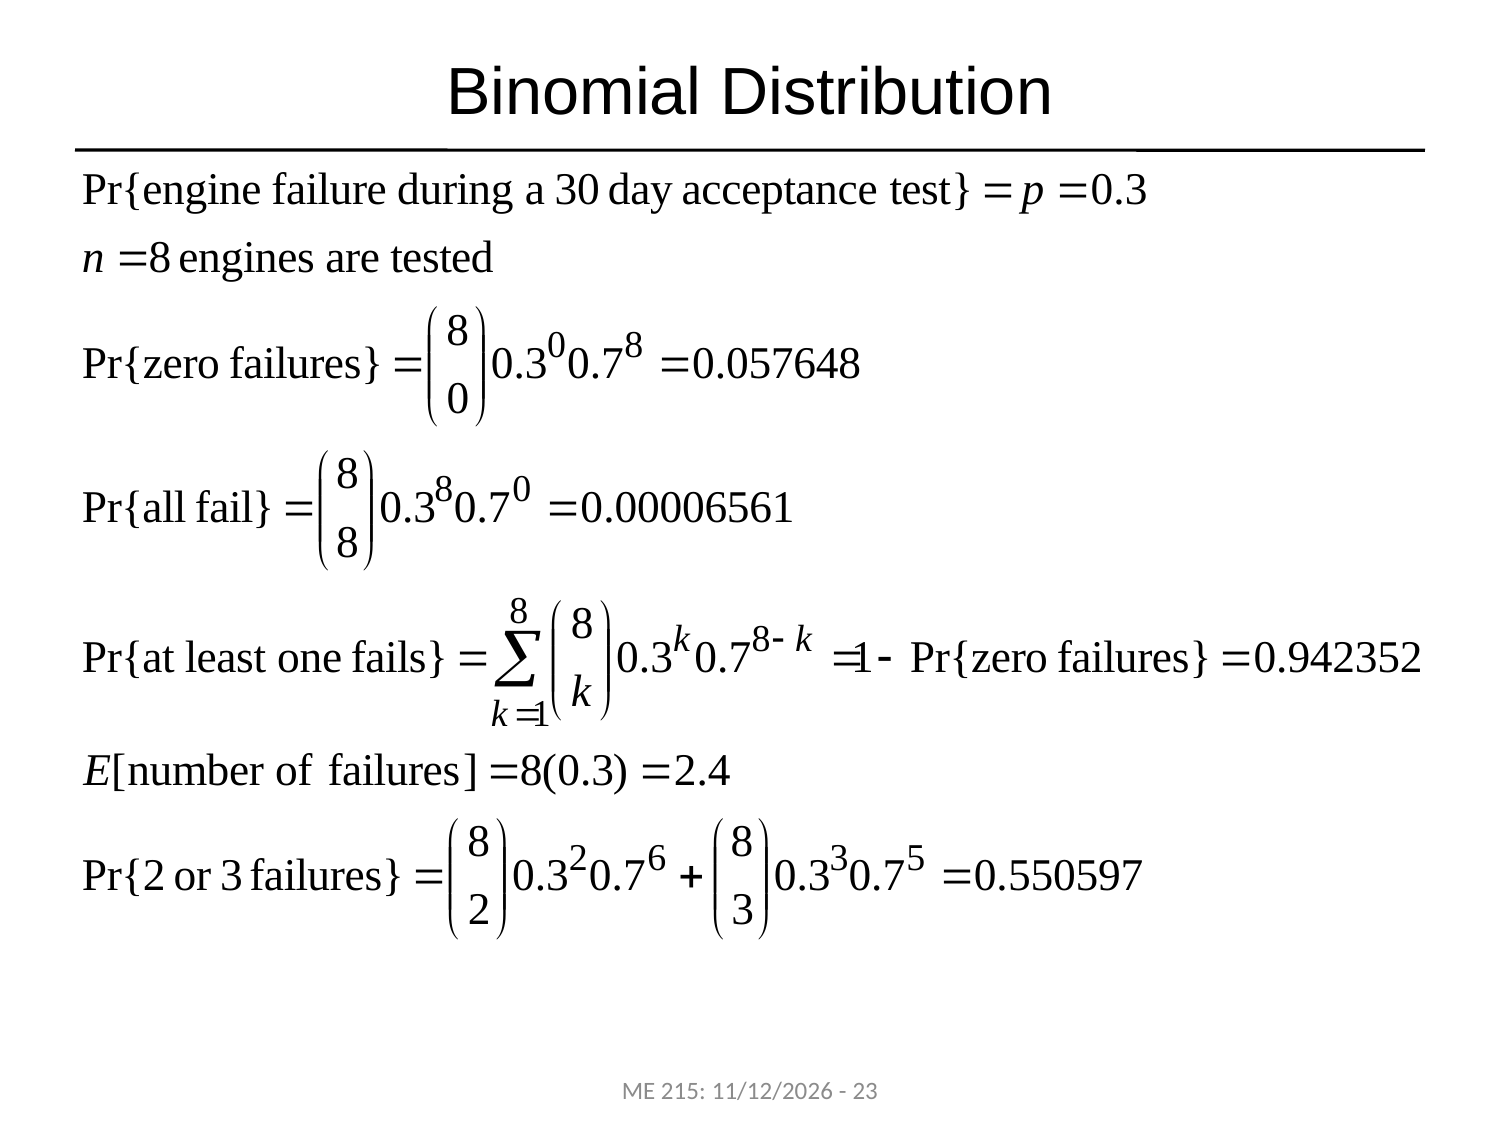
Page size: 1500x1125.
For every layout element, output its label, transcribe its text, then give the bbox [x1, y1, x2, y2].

list Binomial Distribution [75, 37, 1425, 138]
footer ME 215: 11/11/2021 - 23 [549, 1063, 950, 1116]
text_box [74, 162, 1431, 951]
